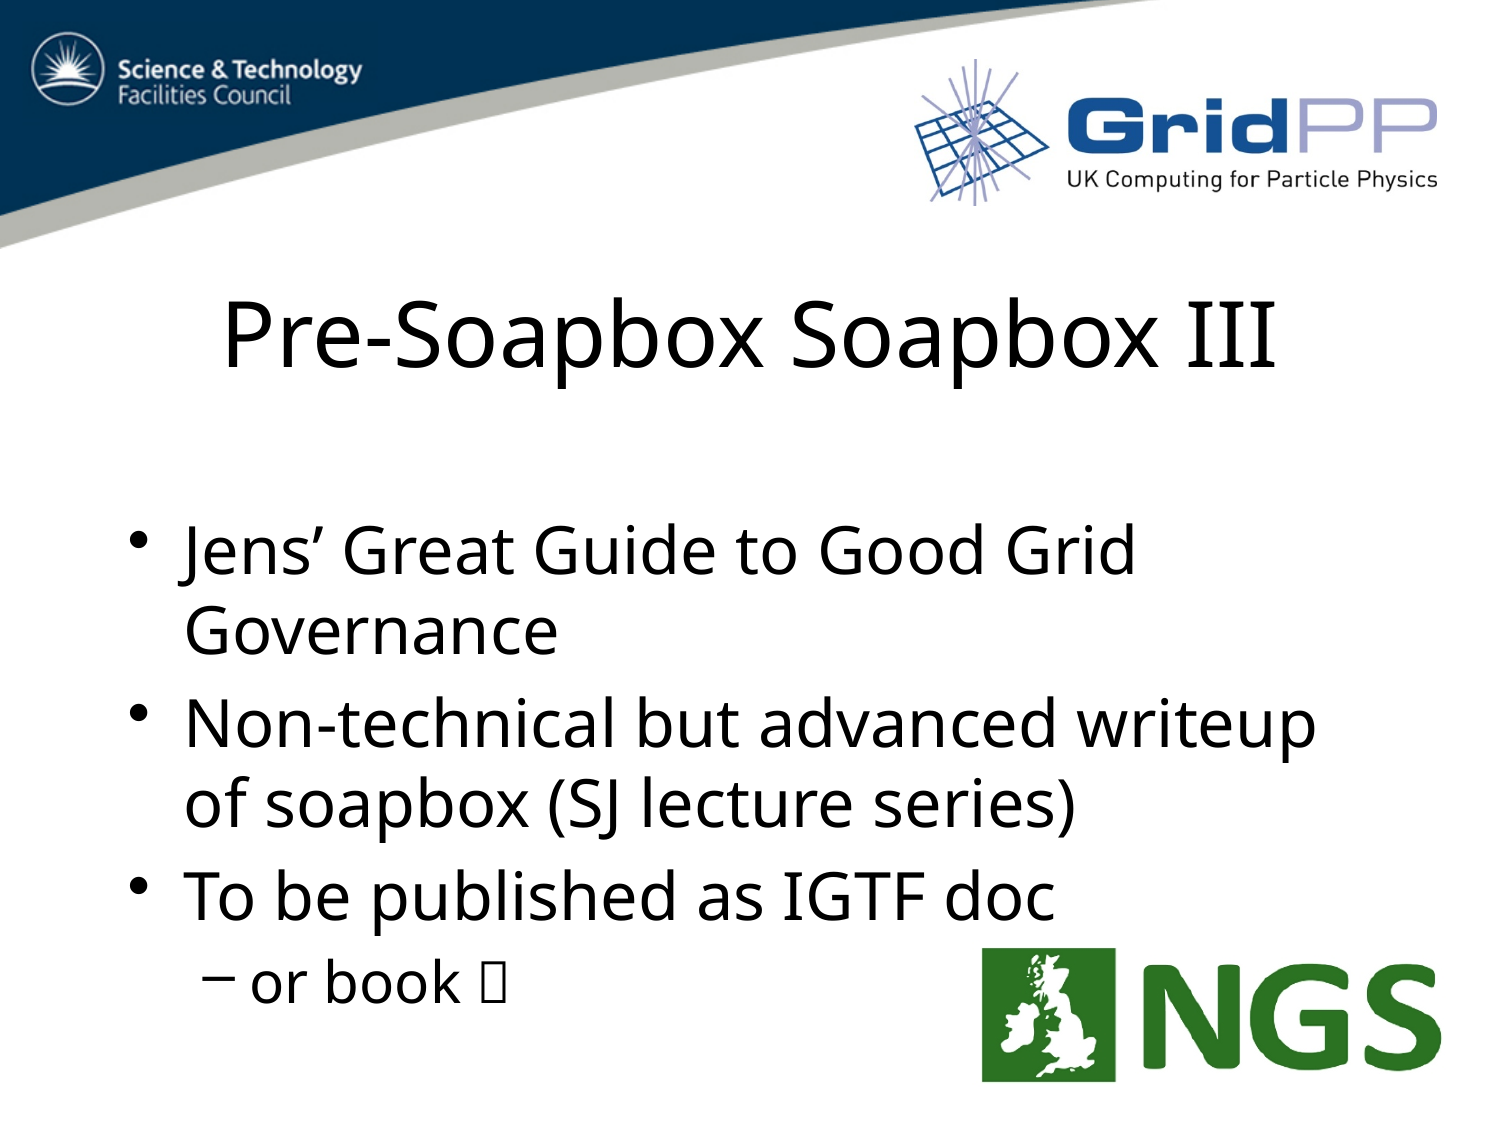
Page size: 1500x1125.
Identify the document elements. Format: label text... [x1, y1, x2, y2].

picture [972, 940, 1448, 1090]
list Jens’ Great Guide to Good Grid Governance Non-technical but advanced writeup of soapbox (SJ lecture series) To be published as IGTF doc or book  [112, 499, 1388, 1001]
title Pre-Soapbox Soapbox III [112, 237, 1388, 426]
picture [0, 0, 1437, 249]
